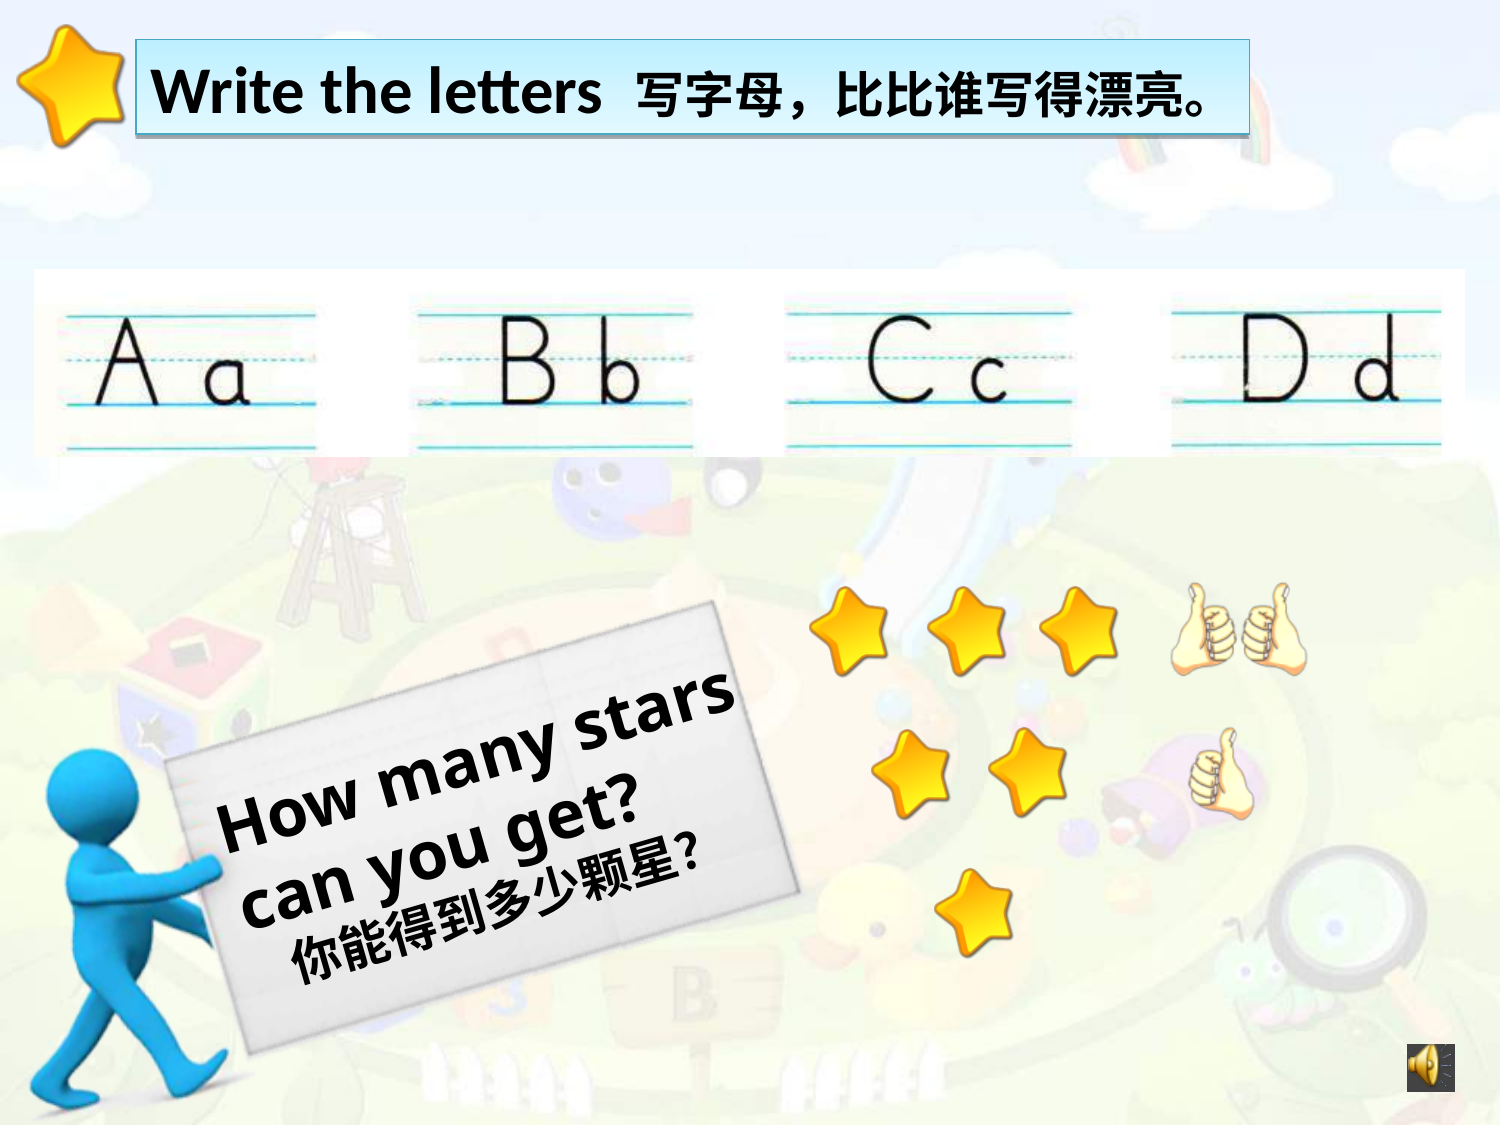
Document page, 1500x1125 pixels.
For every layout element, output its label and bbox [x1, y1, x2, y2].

text_box [805, 585, 1126, 680]
text_box [11, 23, 1244, 153]
text_box [866, 726, 1074, 823]
picture [0, 0, 1500, 1125]
text_box [24, 599, 809, 1125]
